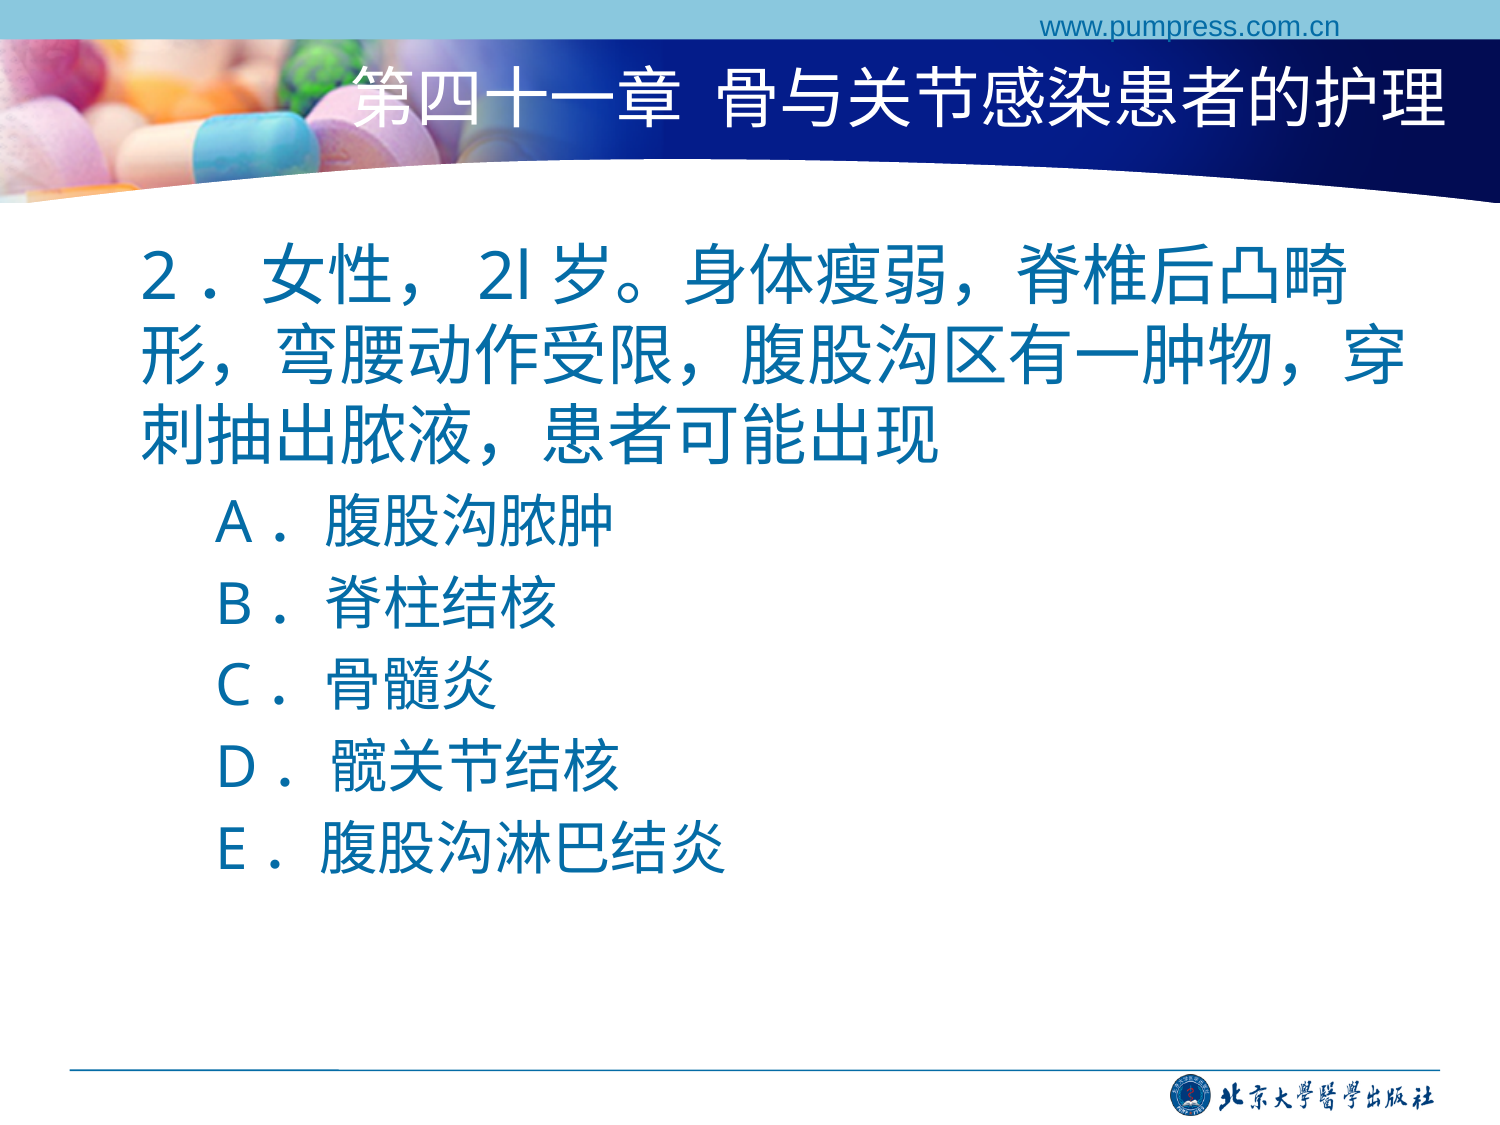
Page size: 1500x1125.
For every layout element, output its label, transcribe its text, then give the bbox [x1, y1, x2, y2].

list 2．女性，2l岁。身体瘦弱，脊椎后凸畸形，弯腰动作受限，腹股沟区有一肿物，穿刺抽出脓液，患者可能出现 A．腹股沟脓肿 B．脊柱结核 C．骨髓炎 D．髋关节结核 E．腹股沟淋巴结炎 [49, 224, 1463, 1026]
slide_number www.pumpress.com.cn [1025, 0, 1463, 38]
picture [0, 40, 1500, 203]
title 第四十一章 骨与关节感染患者的护理 [137, 49, 1463, 143]
picture [1170, 1074, 1436, 1118]
